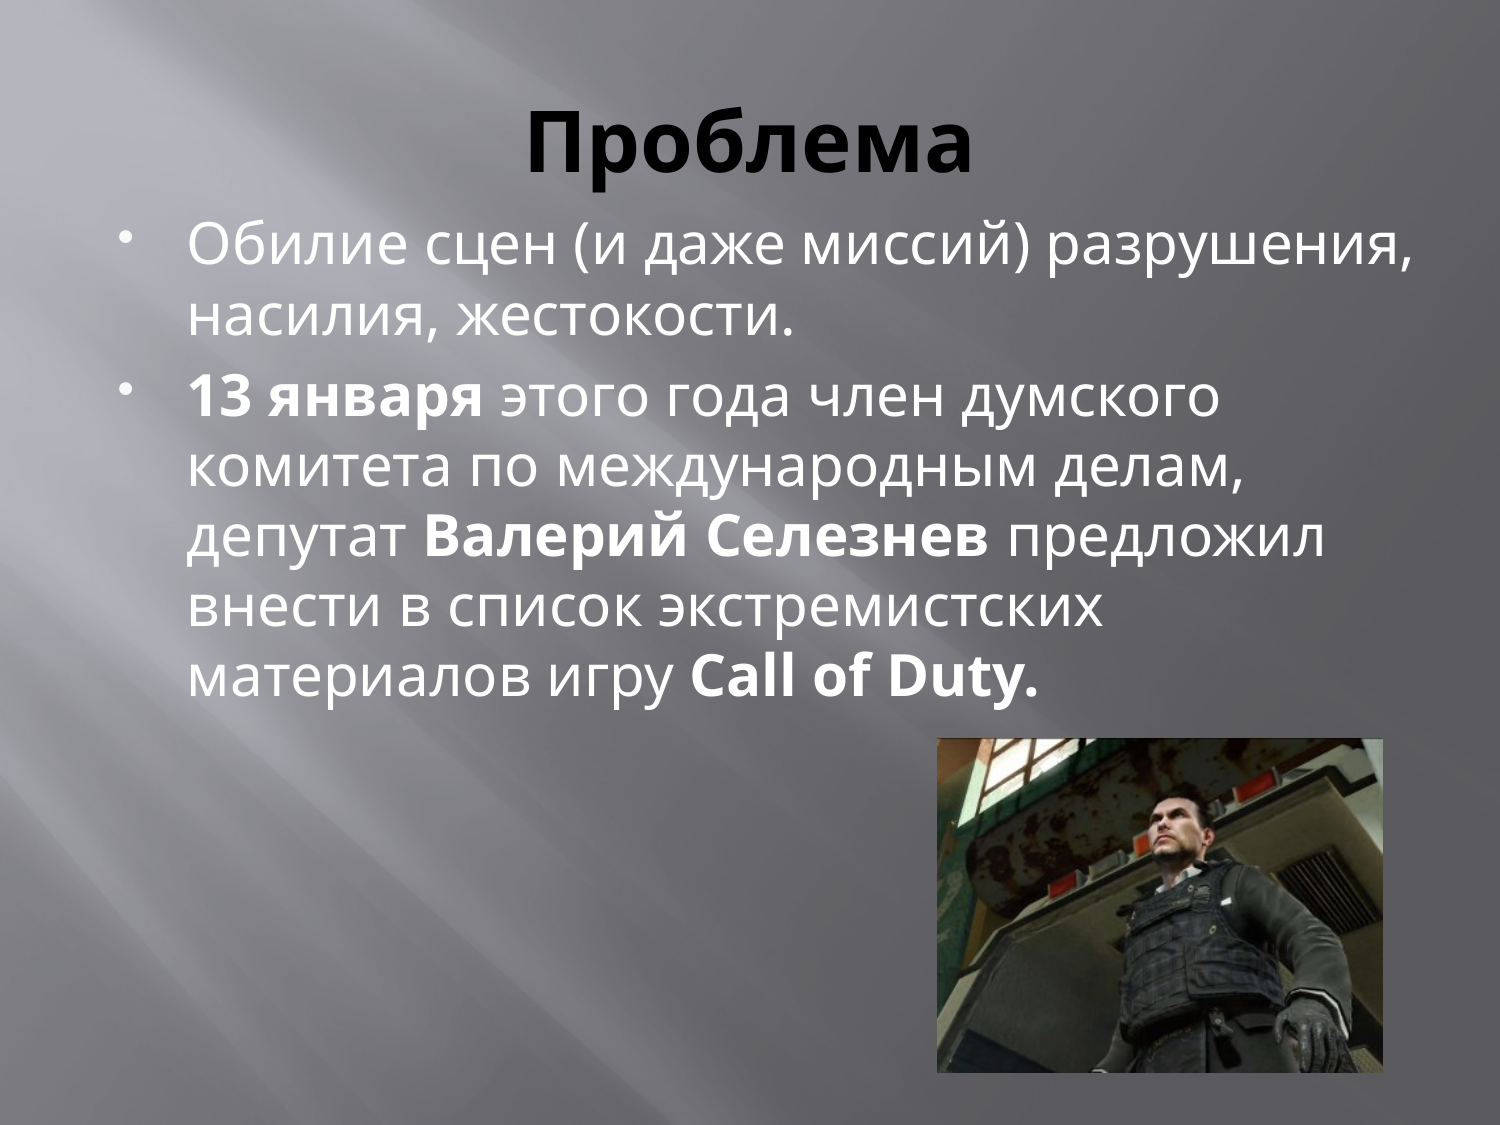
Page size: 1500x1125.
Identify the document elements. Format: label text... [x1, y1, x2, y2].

picture [937, 738, 1384, 1073]
list Обилие сцен (и даже миссий) разрушения, насилия, жестокости. 13 января этого года член думского комитета по международным делам, депутат Валерий Селезнев предложил внести в список экстремистских материалов игру Call of Duty. [82, 199, 1432, 942]
title Проблема [75, 45, 1425, 233]
